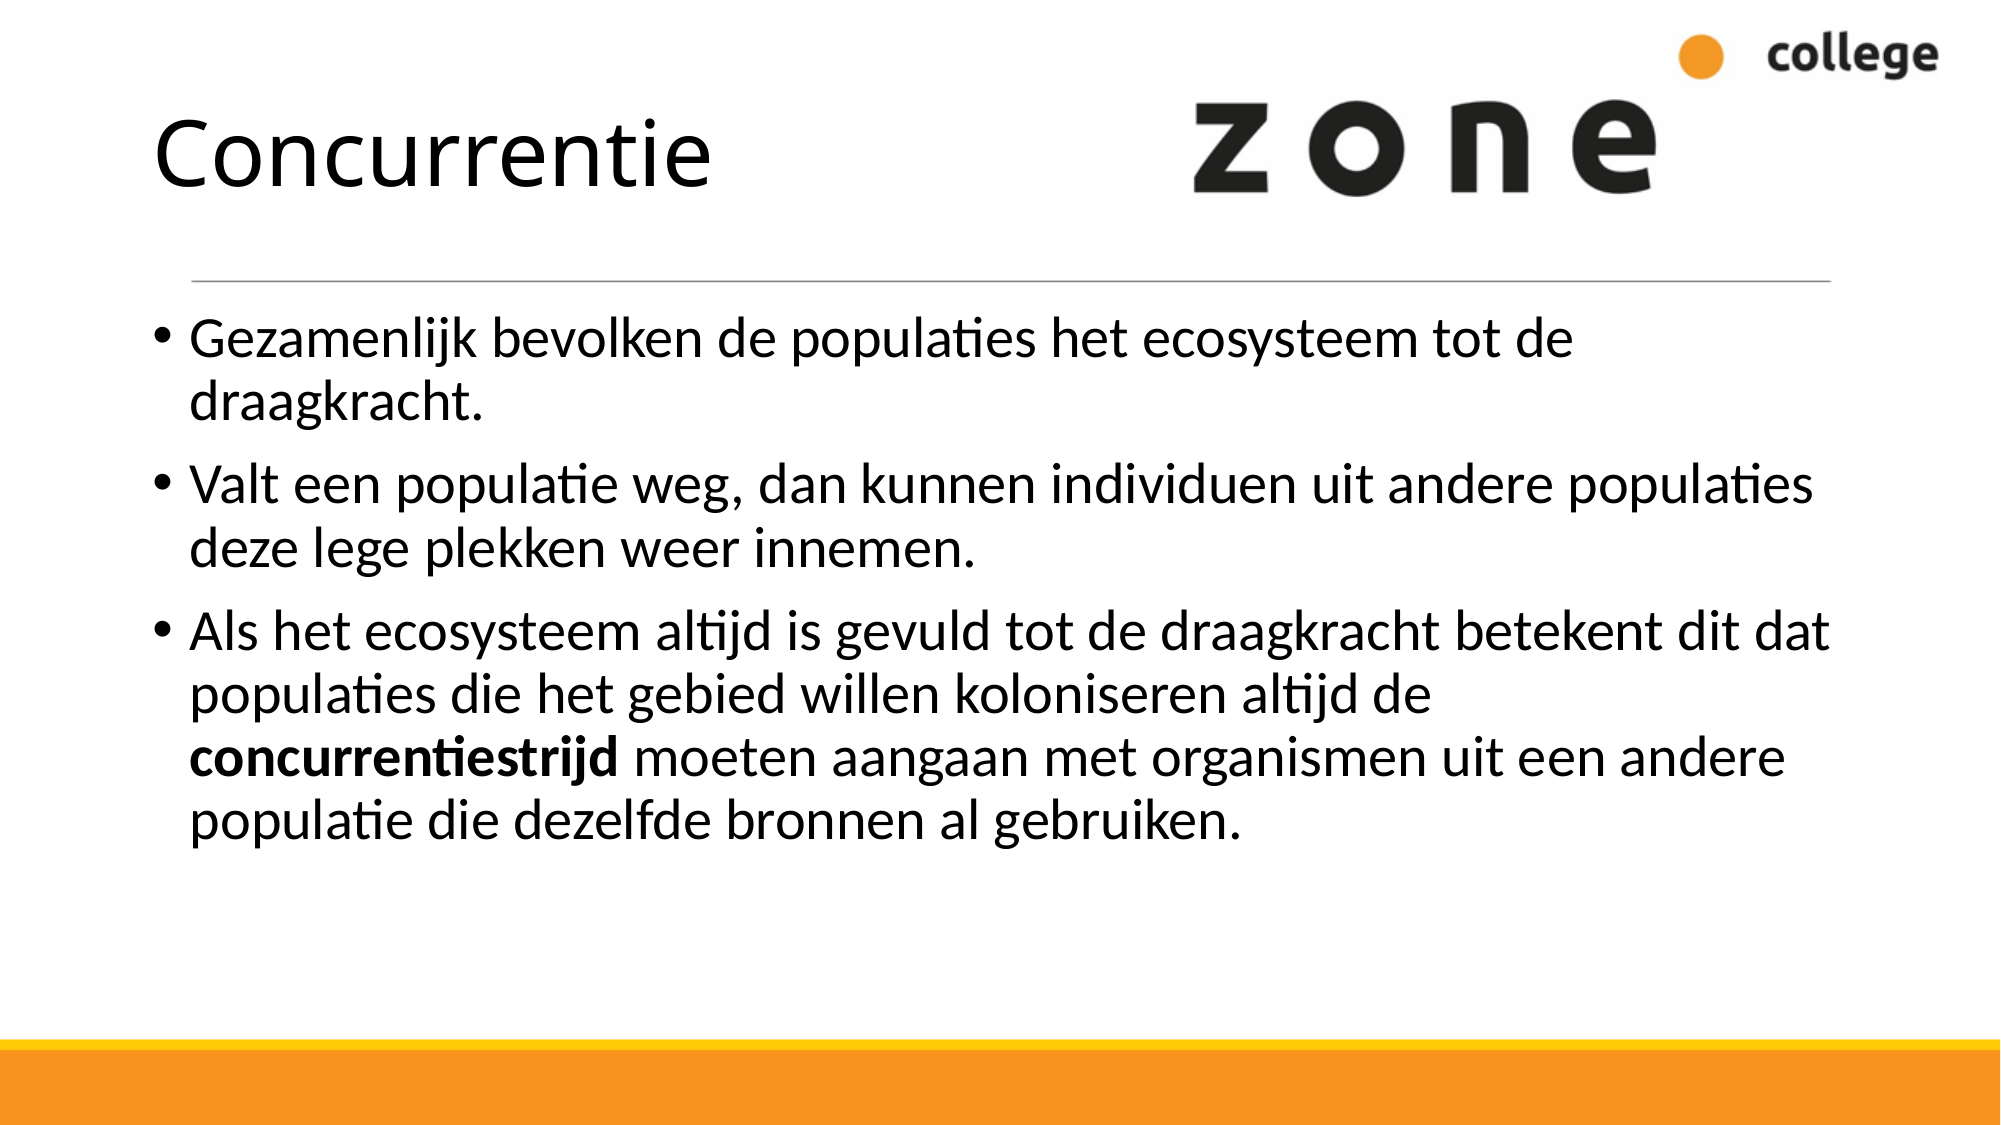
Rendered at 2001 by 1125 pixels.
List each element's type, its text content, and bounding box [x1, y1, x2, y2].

list Gezamenlijk bevolken de populaties het ecosysteem tot de draagkracht. Valt een populatie weg, dan kunnen individuen uit andere populaties deze lege plekken weer innemen. Als het ecosysteem altijd is gevuld tot de draagkracht betekent dit dat populaties die het gebied willen koloniseren altijd de concurrentiestrijd moeten aangaan met organismen uit een andere populatie die dezelfde bronnen al gebruiken. [137, 299, 1863, 1014]
title Concurrentie [137, 48, 1863, 266]
picture [0, 0, 2001, 1125]
